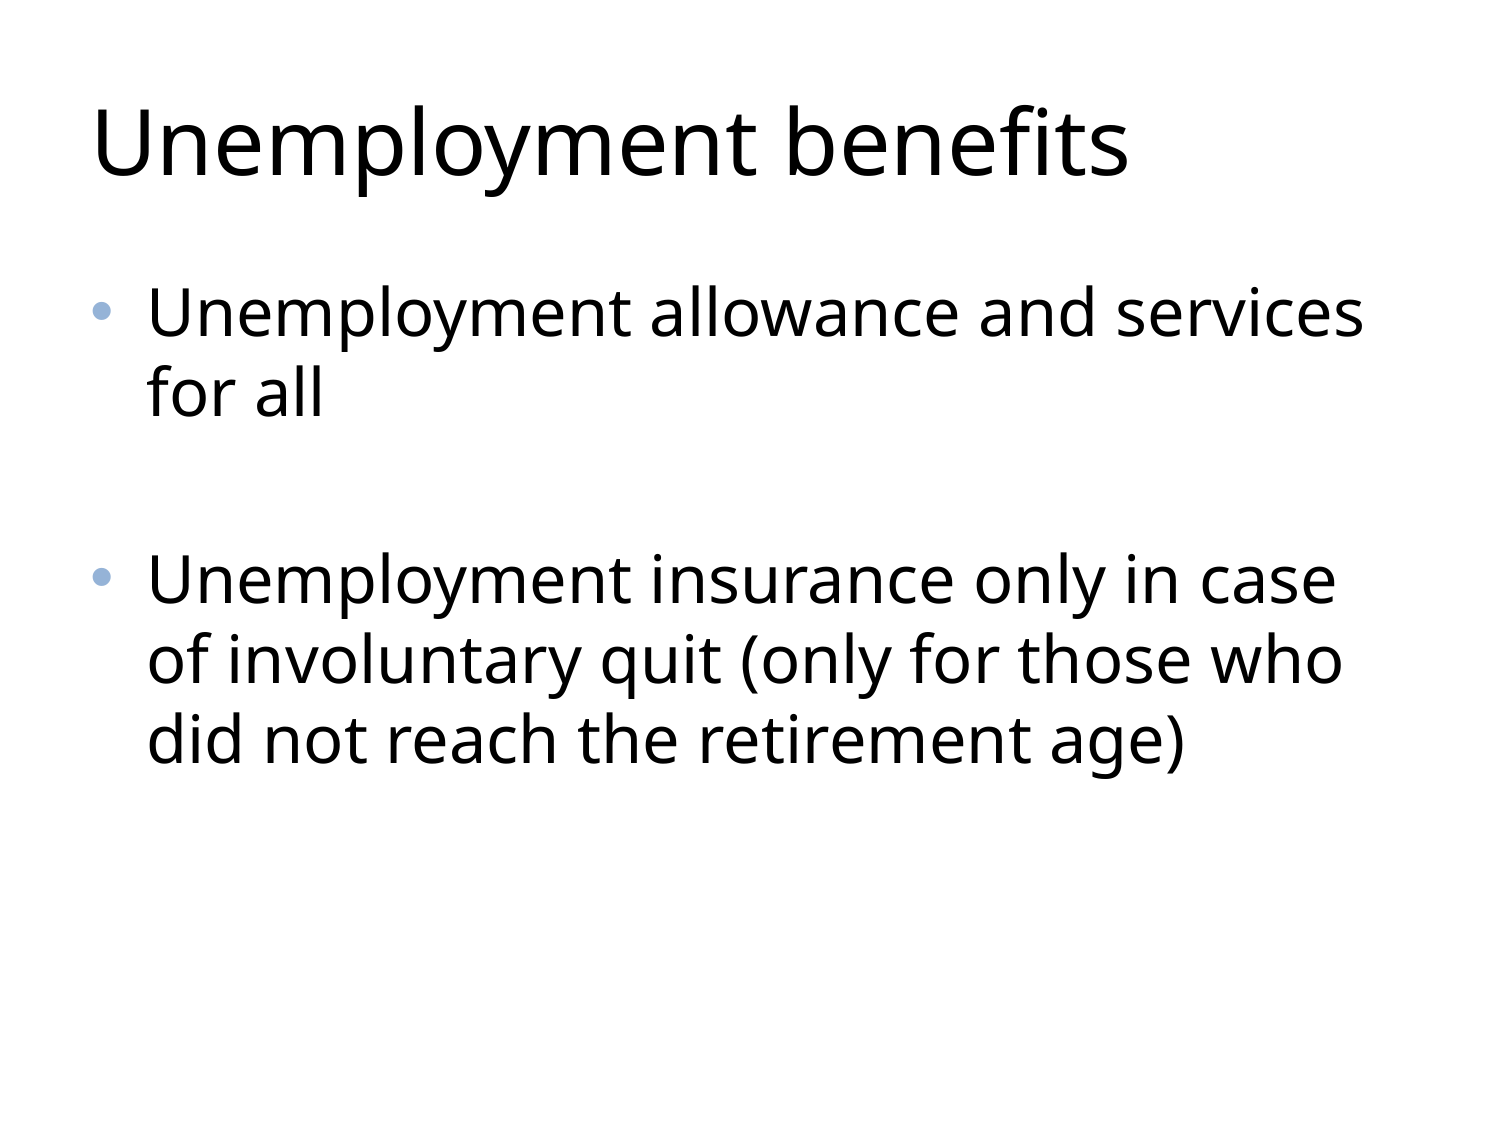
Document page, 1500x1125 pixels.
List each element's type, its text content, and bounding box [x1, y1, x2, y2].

list Unemployment allowance and services for all Unemployment insurance only in case of involuntary quit (only for those who did not reach the retirement age) [75, 262, 1425, 1005]
title Unemployment benefits [75, 45, 1425, 233]
